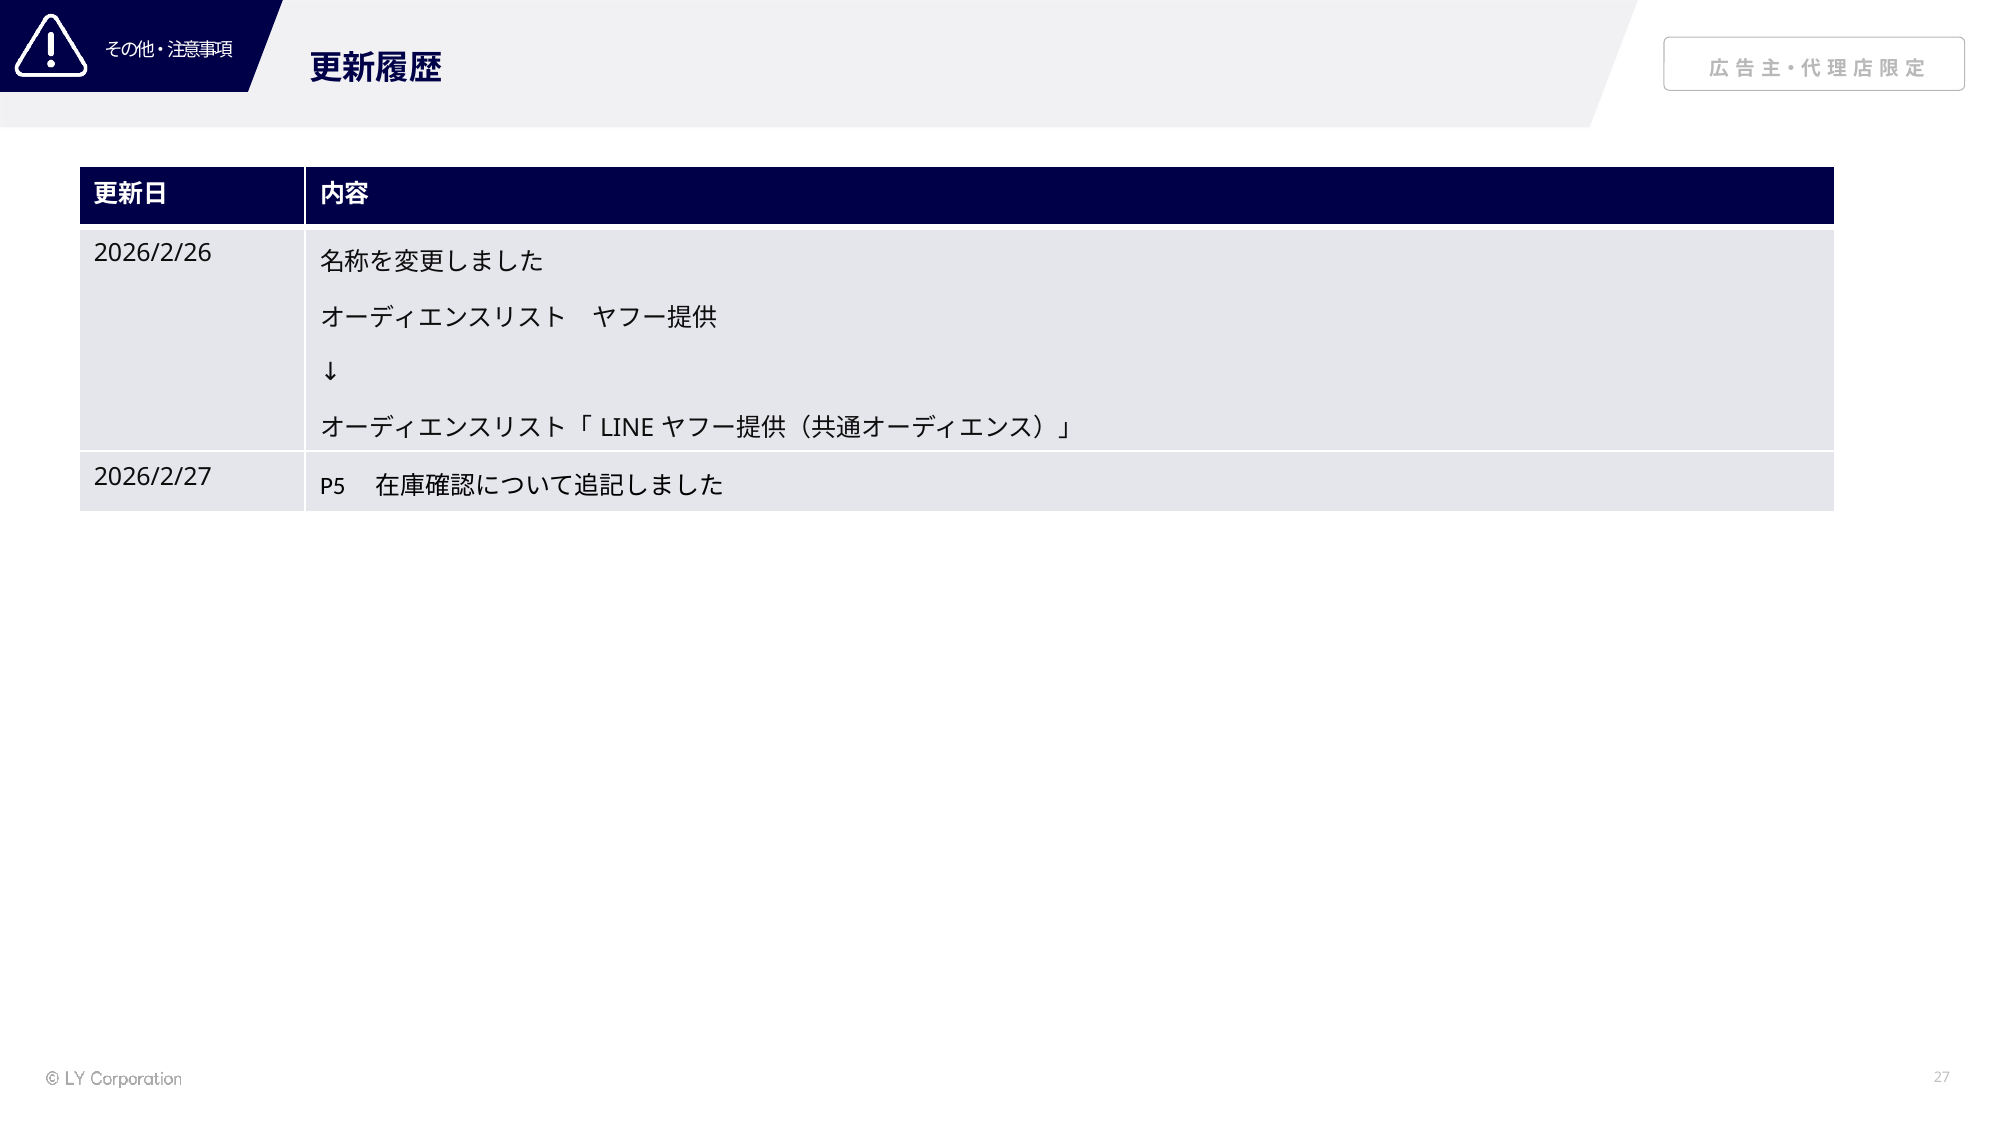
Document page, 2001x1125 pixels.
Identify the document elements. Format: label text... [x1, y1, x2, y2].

table_cell 名称を変更しました オーディエンスリスト ヤフー提供 ↓ オーディエンスリスト「LINEヤフー提供（共通オーディエンス）」 [306, 230, 1834, 450]
table_cell 2026/2/26 [80, 230, 304, 450]
table_header 内容 [306, 167, 1834, 224]
picture [46, 1071, 181, 1088]
list 更新履歴 [309, 41, 1645, 97]
table_cell 2026/2/27 [80, 452, 304, 511]
table_cell P5 在庫確認について追記しました [306, 452, 1834, 511]
table_header 更新日 [80, 167, 304, 224]
picture [9, 5, 92, 87]
text_box その他・注意事項 [97, 13, 240, 81]
